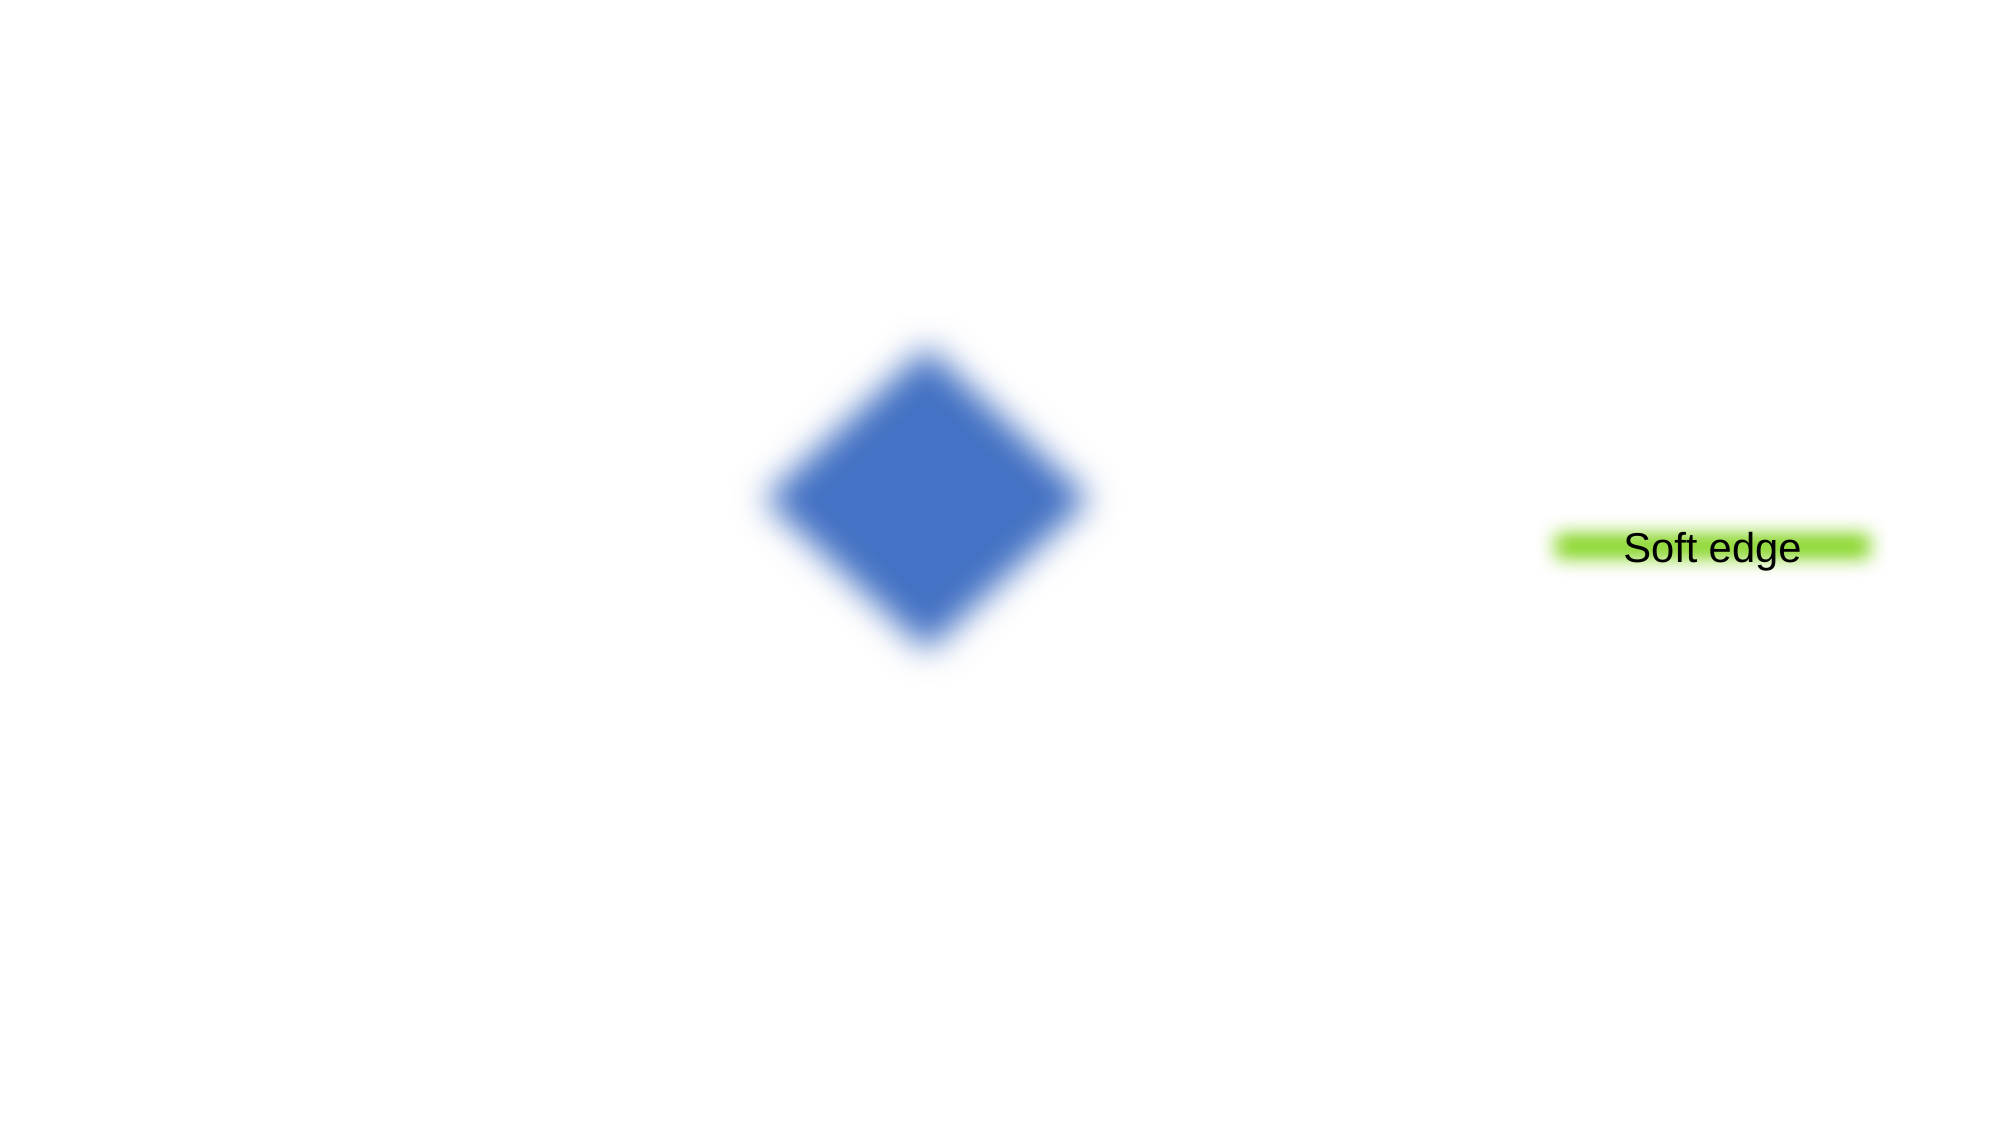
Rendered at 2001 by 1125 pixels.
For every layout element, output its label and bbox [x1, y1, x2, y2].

text_box [811, 391, 1043, 607]
